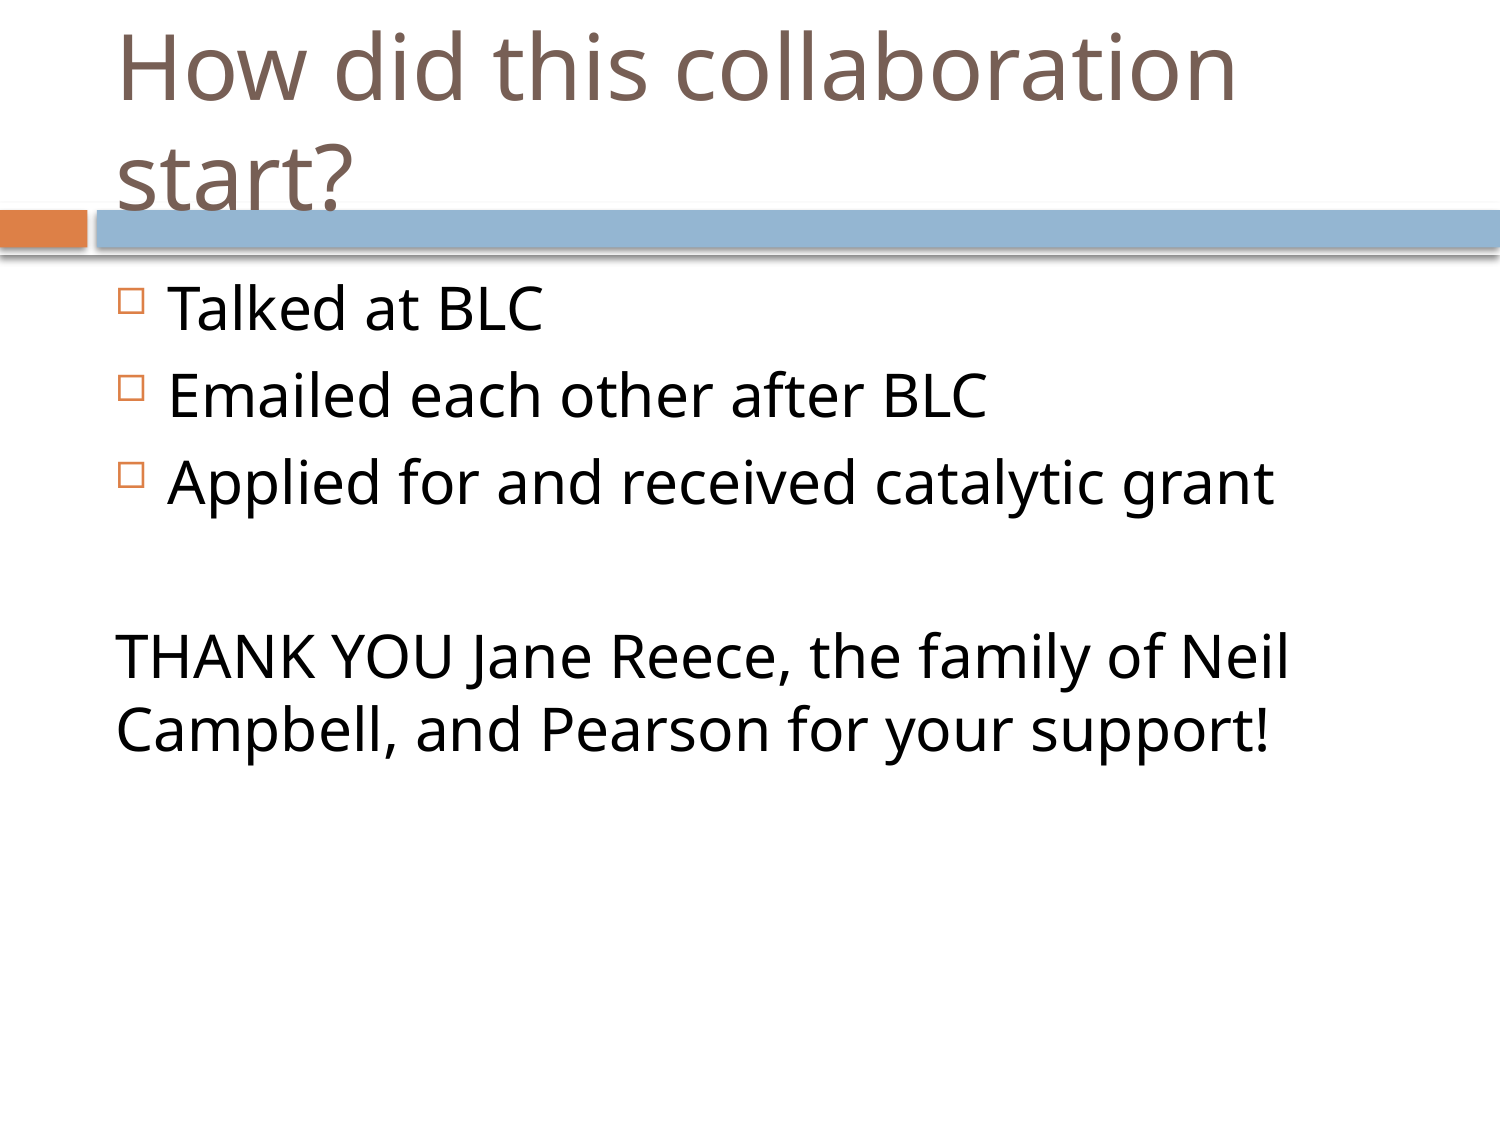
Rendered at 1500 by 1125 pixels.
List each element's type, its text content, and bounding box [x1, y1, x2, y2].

title How did this collaboration start? [100, 37, 1438, 200]
list Talked at BLC Emailed each other after BLC Applied for and received catalytic grant THANK YOU Jane Reece, the family of Neil Campbell, and Pearson for your support! [100, 262, 1438, 1000]
